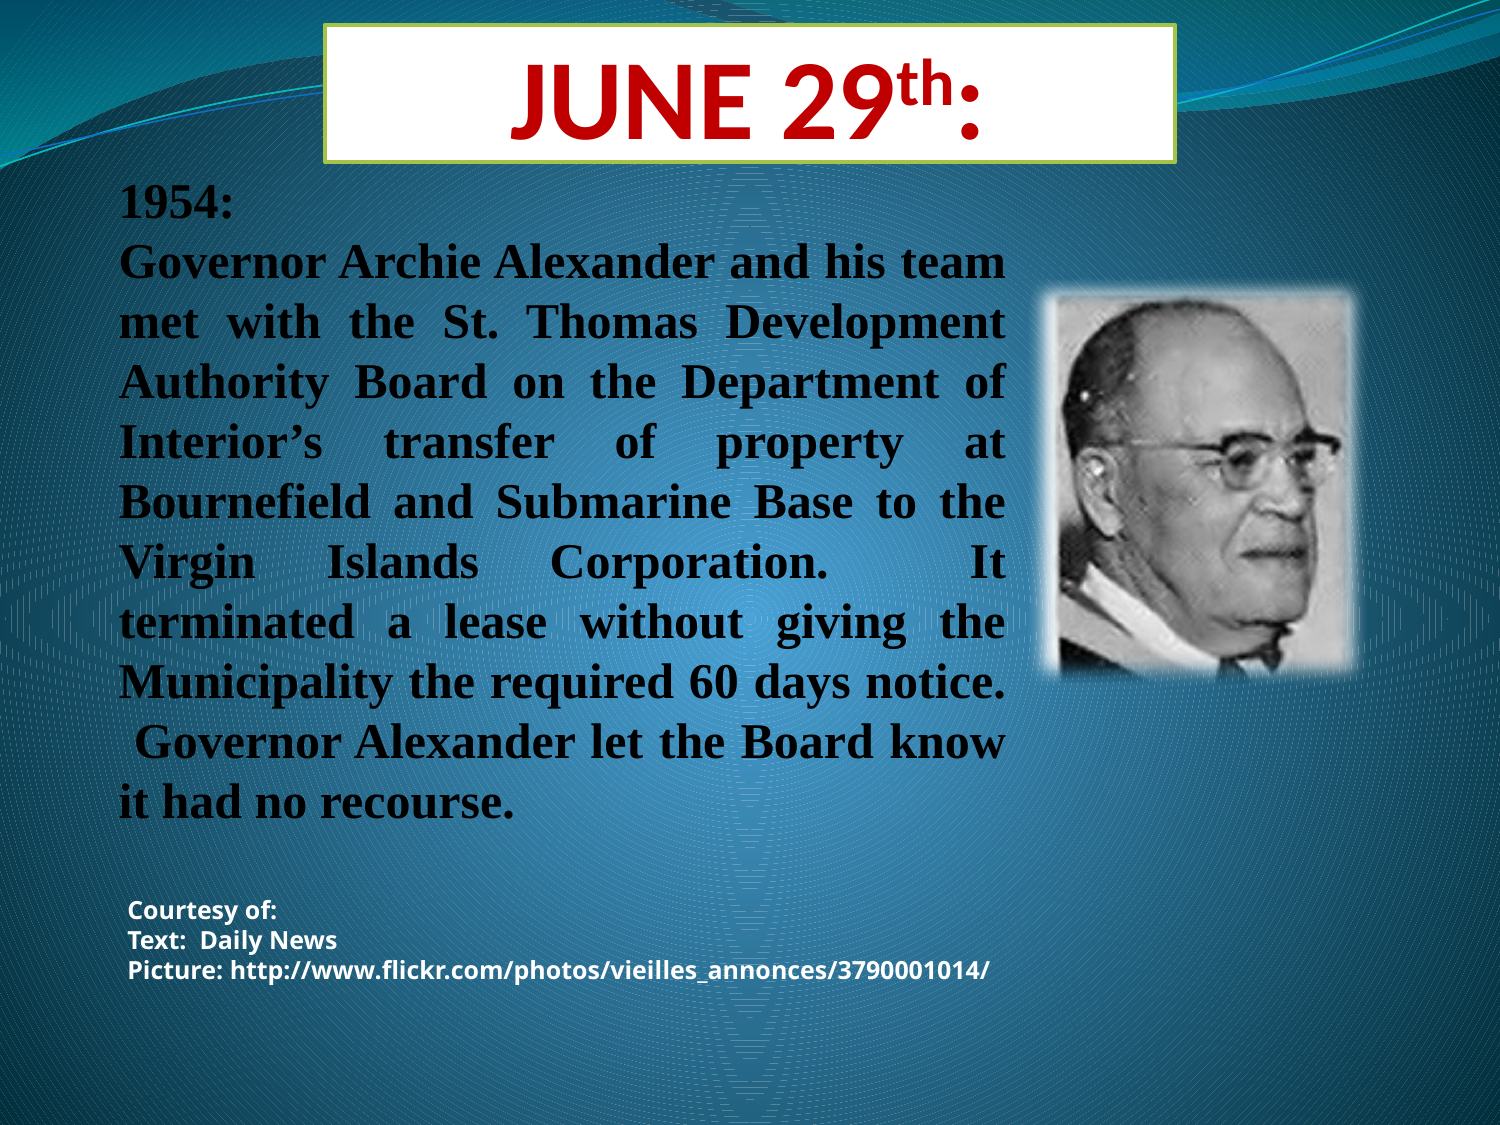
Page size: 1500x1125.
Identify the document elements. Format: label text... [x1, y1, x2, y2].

text_box 1954: Governor Archie Alexander and his team met with the St. Thomas Development Authority Board on the Department of Interior’s transfer of property at Bournefield and Submarine Base to the Virgin Islands Corporation. It terminated a lease without giving the Municipality the required 60 days notice. Governor Alexander let the Board know it had no recourse. [112, 162, 1013, 825]
picture [1024, 274, 1369, 688]
text_box Courtesy of: Text: Daily News Picture: http://www.flickr.com/photos/vieilles_annonces/3790001014/ [112, 887, 1413, 993]
title JUNE 29th: [323, 23, 1177, 164]
